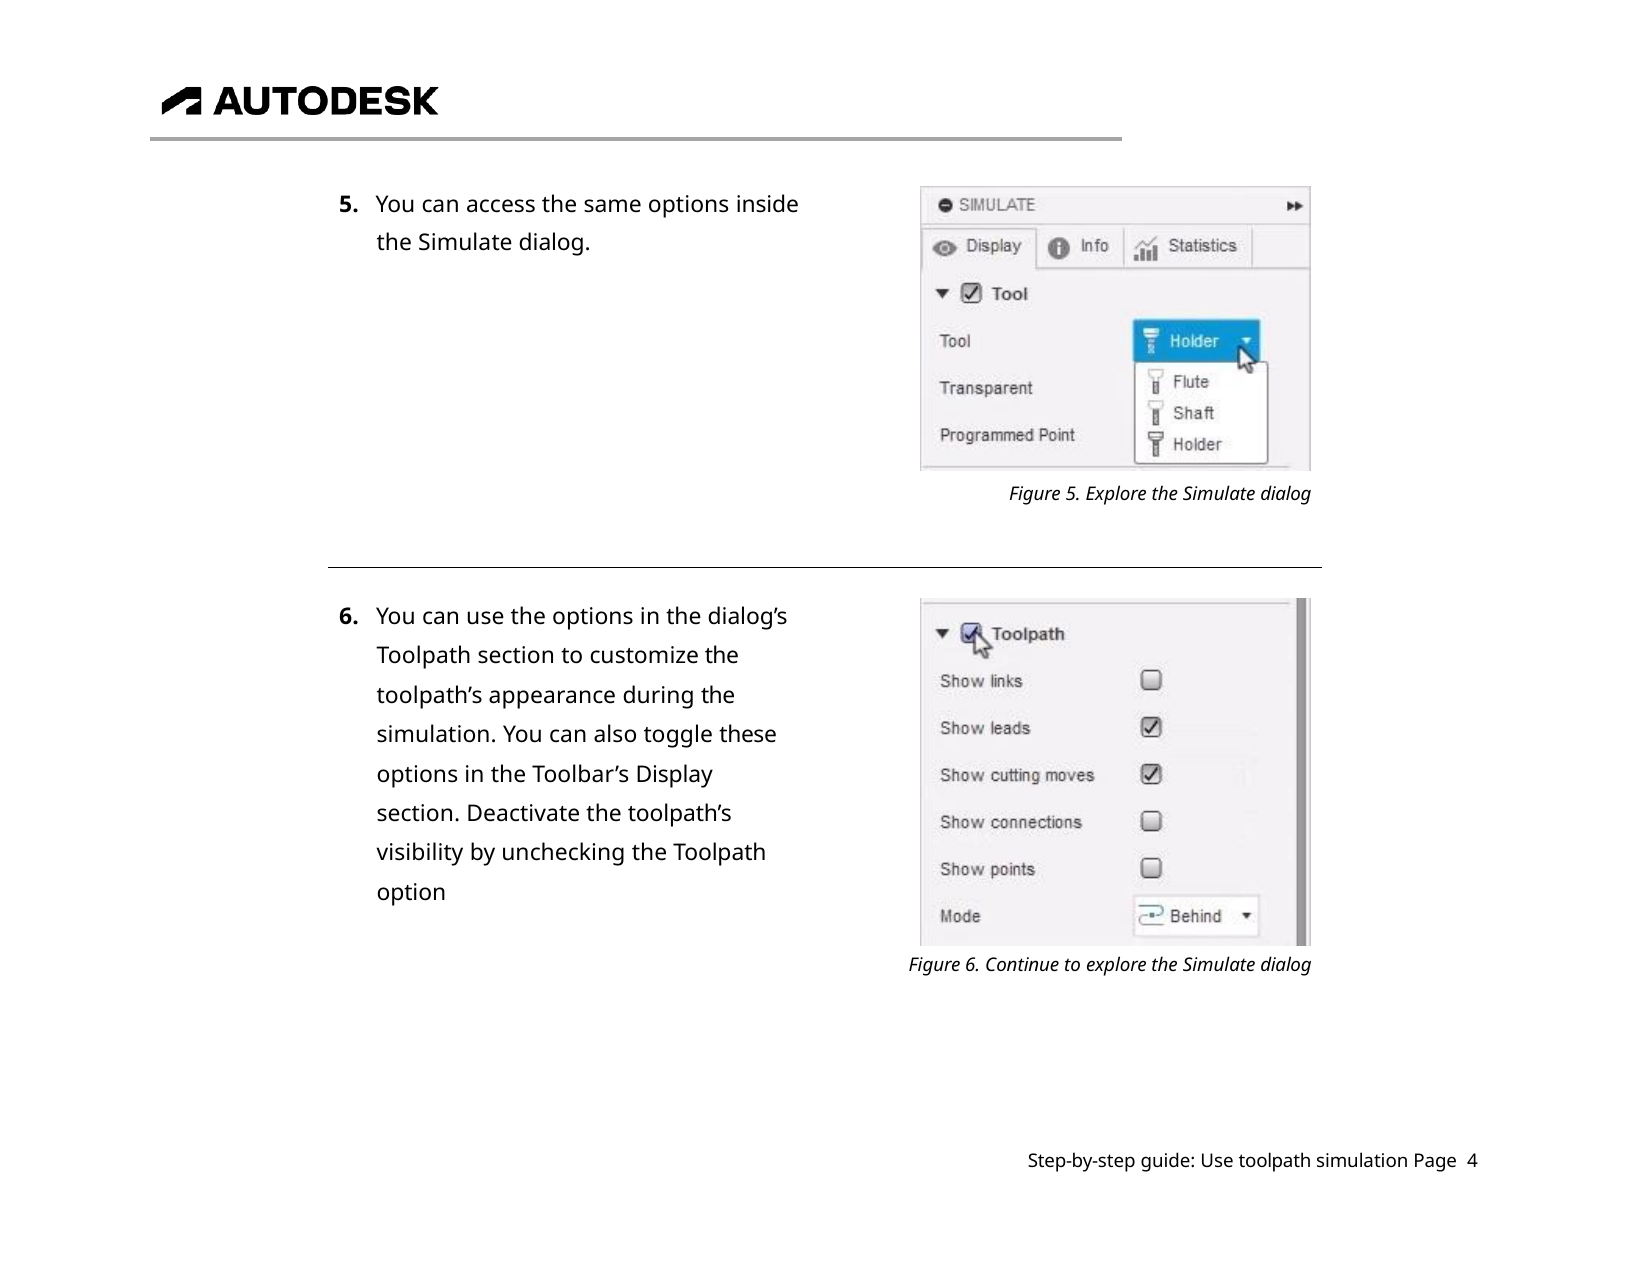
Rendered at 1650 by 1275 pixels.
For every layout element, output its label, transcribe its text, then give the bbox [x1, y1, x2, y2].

slide_number Step-by-step guide: Use toolpath simulation Page 10 [1025, 1145, 1509, 1275]
picture [919, 598, 1311, 946]
table_cell Figure 6. Continue to explore the Simulate dialog [840, 568, 1322, 991]
table_header 5. You can access the same options inside the Simulate dialog. [328, 187, 840, 567]
picture [161, 86, 439, 115]
picture [919, 186, 1311, 472]
table_cell 6. You can use the options in the dialog’s Toolpath section to customize the toolpath’s appearance during the simulation. You can also toggle these options in the Toolbar’s Display section. Deactivate the toolpath’s visibility by unchecking the Toolpath option [328, 568, 840, 991]
table_header Figure 5. Explore the Simulate dialog [840, 187, 1322, 567]
